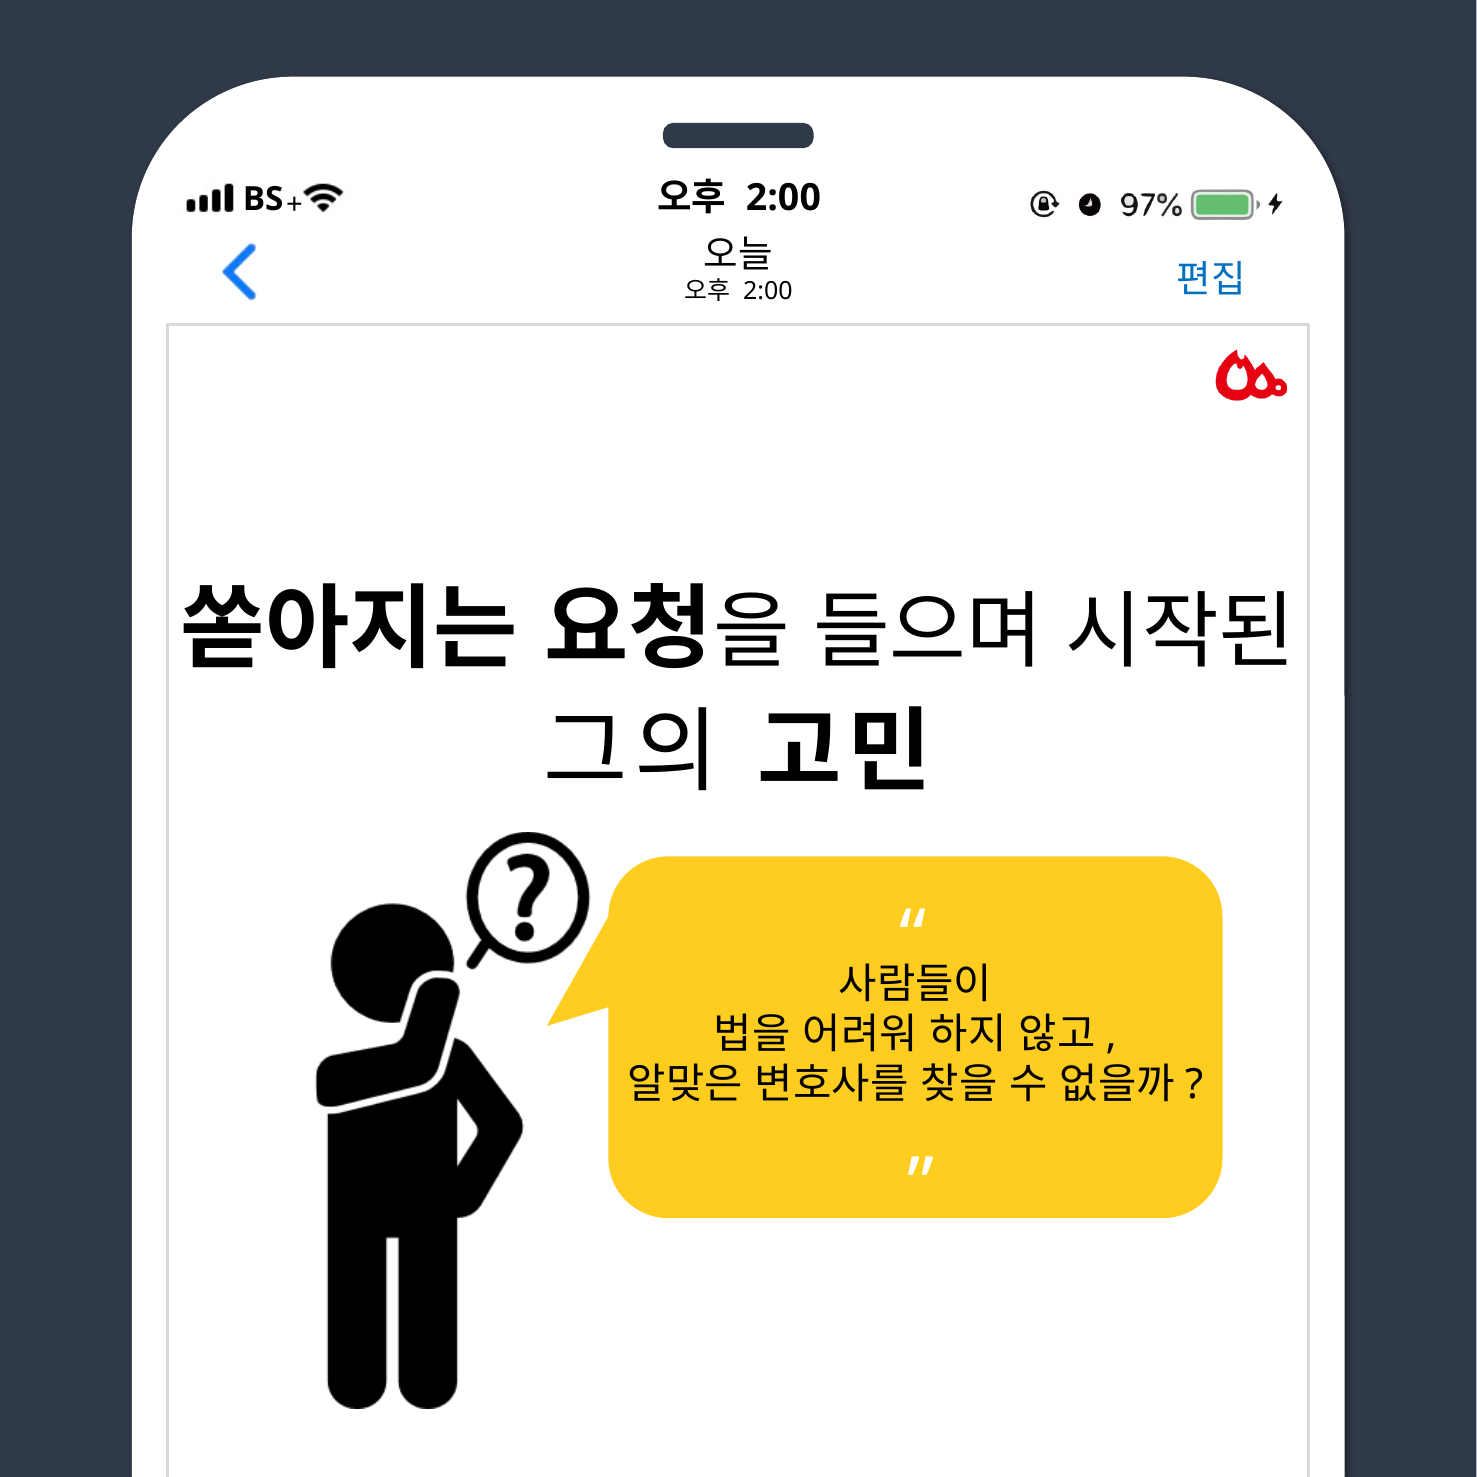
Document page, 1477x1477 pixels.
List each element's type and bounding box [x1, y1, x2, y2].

picture [1021, 179, 1288, 226]
picture [199, 241, 277, 314]
picture [308, 832, 609, 1409]
picture [313, 170, 359, 219]
picture [1214, 348, 1288, 402]
text_box [133, 78, 1343, 1477]
text_box [227, 169, 313, 229]
picture [170, 170, 227, 219]
